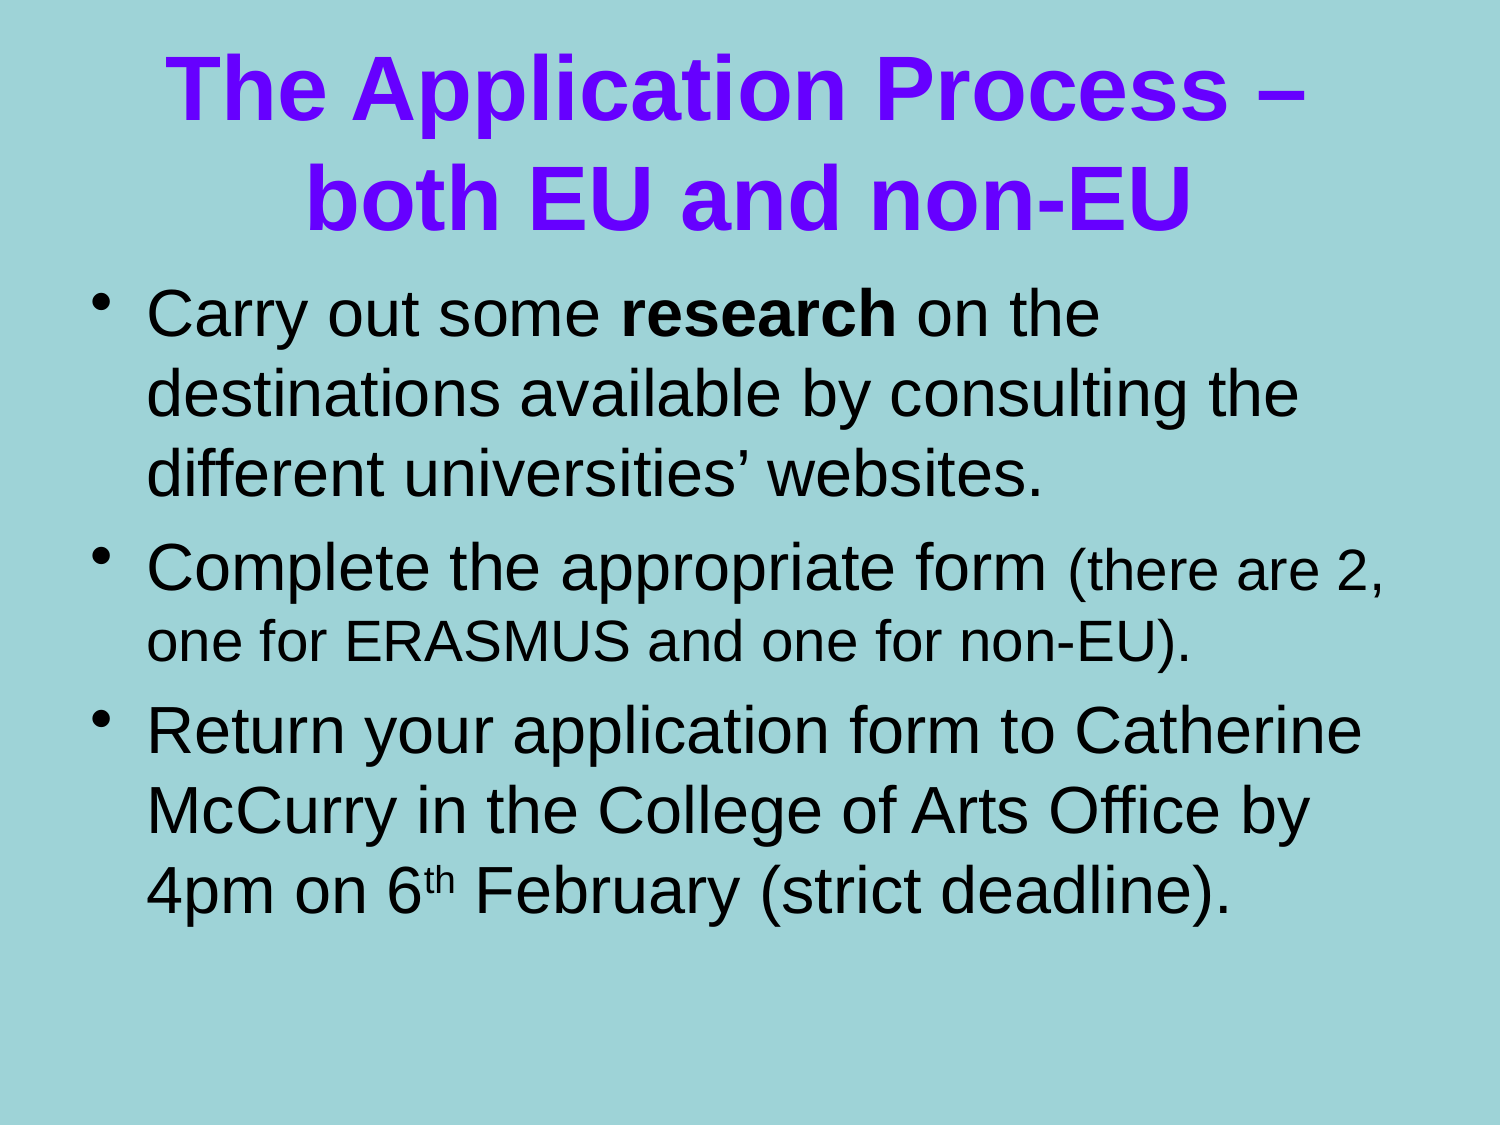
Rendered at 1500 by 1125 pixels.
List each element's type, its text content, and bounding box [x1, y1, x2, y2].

list Carry out some research on the destinations available by consulting the different universities’ websites. Complete the appropriate form (there are 2, one for ERASMUS and one for non-EU). Return your application form to Catherine McCurry in the College of Arts Office by 4pm on 6th February (strict deadline). [74, 262, 1426, 1006]
title The Application Process – both EU and non-EU [74, 44, 1426, 233]
